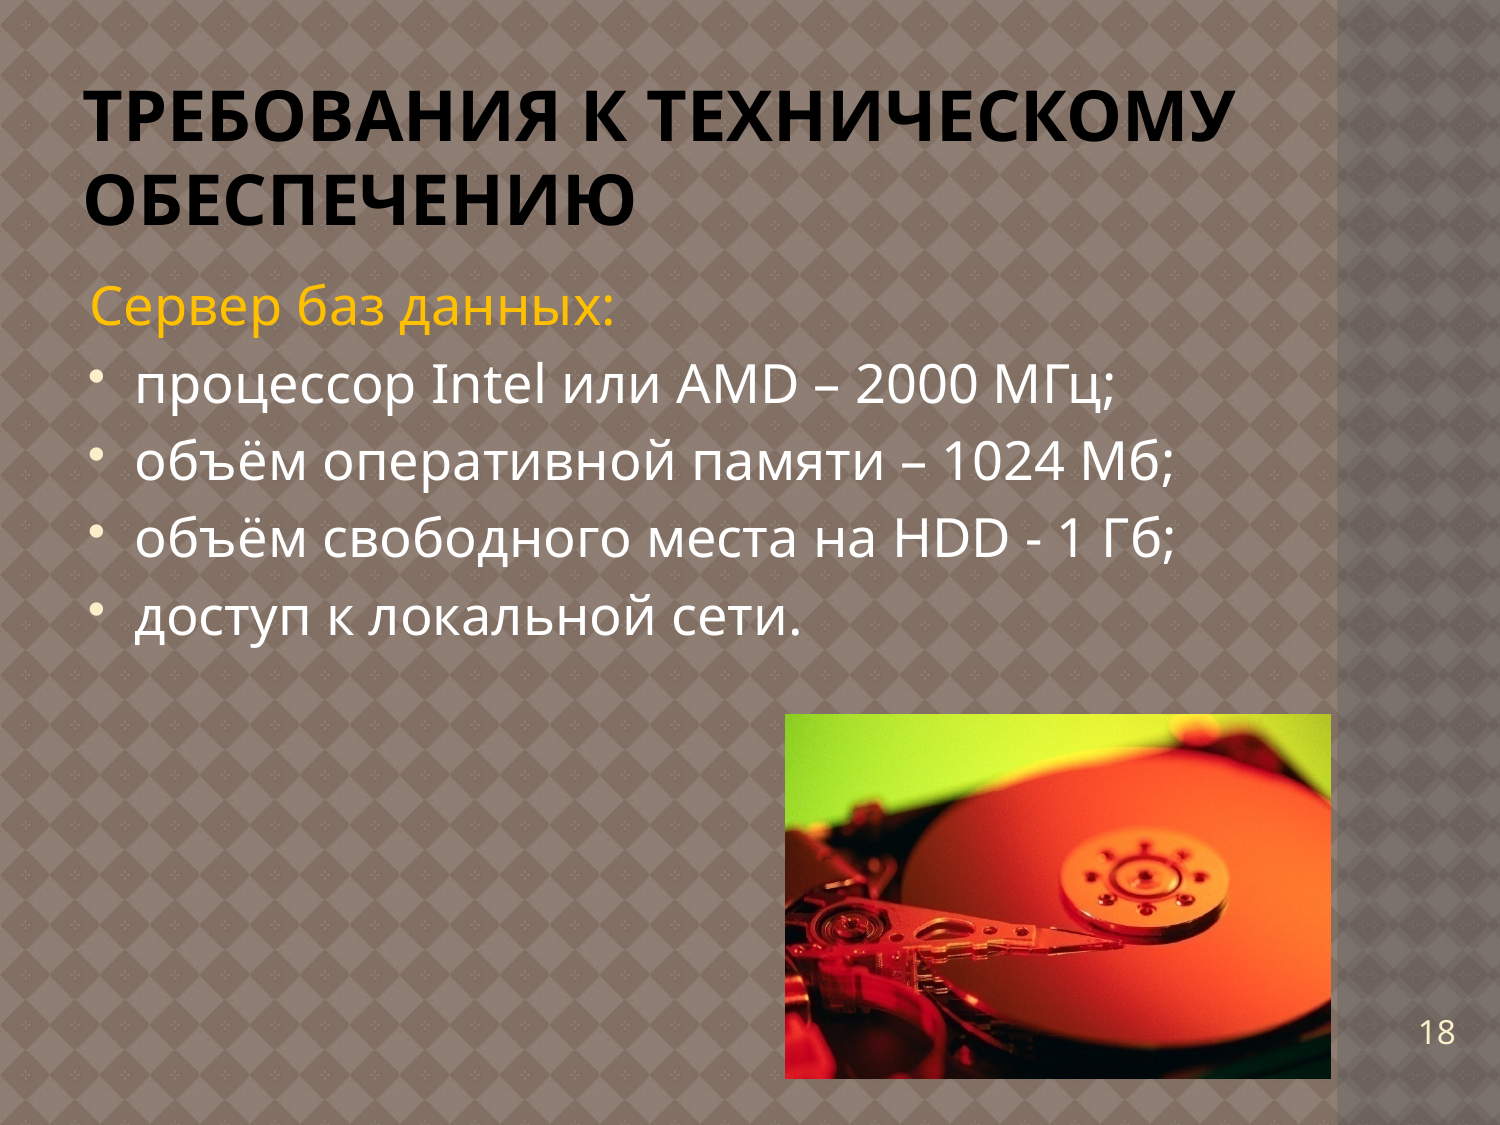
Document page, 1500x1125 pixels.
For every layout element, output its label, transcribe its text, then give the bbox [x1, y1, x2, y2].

slide_number 18 [1359, 1019, 1456, 1057]
list Сервер баз данных: процессор Intel или AMD – 2000 МГц; объём оперативной памяти – 1024 Мб; объём свободного места на HDD - 1 Гб; доступ к локальной сети. [75, 264, 1263, 1059]
picture [784, 714, 1331, 1079]
title Требования к техническому обеспечению [75, 52, 1263, 240]
